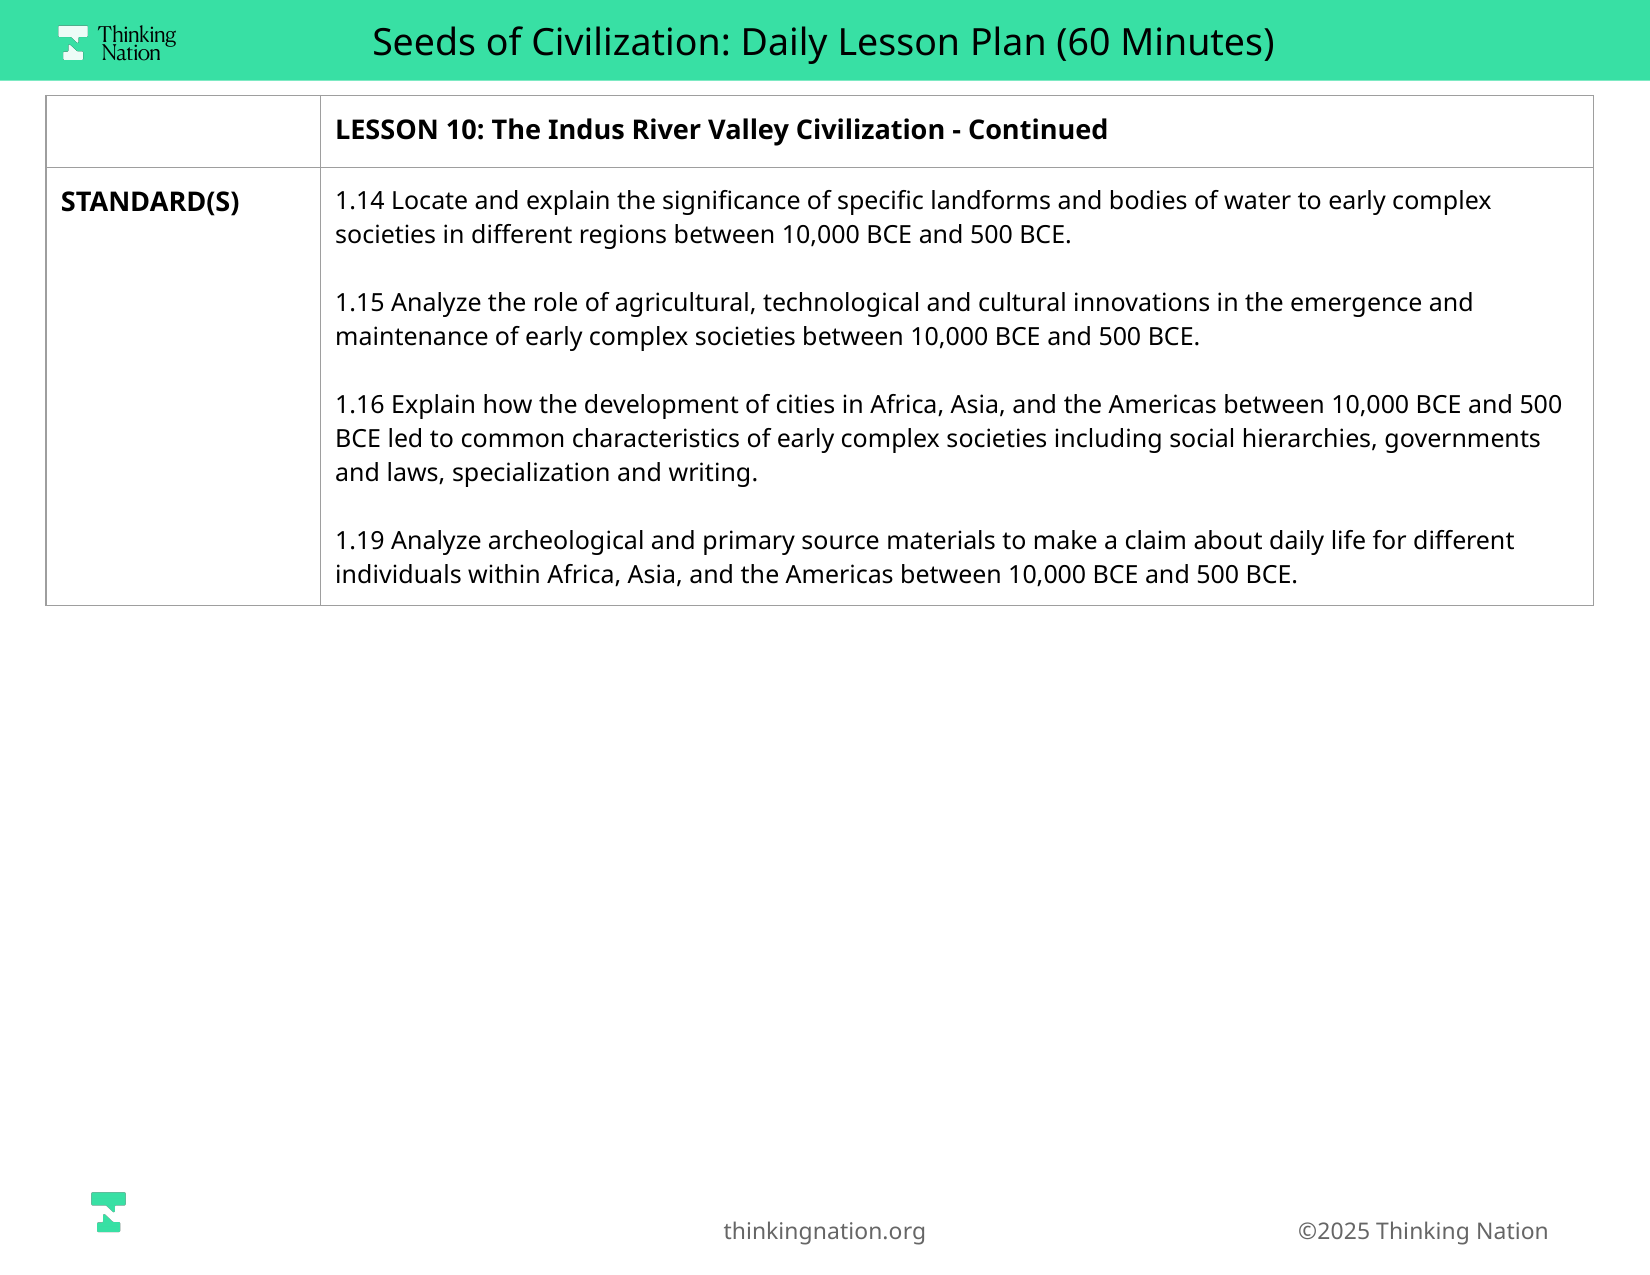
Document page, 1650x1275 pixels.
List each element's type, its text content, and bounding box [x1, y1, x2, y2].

text_box thinkingnation.org [629, 1200, 1021, 1240]
text_box ©2025 Thinking Nation [1174, 1200, 1566, 1240]
picture [80, 1184, 136, 1240]
table_header LESSON 10: The Indus River Valley Civilization - Continued [321, 96, 1593, 167]
table_cell STANDARD(S) [47, 168, 320, 605]
table_cell 1.14 Locate and explain the significance of specific landforms and bodies of water to early complex societies in different regions between 10,000 BCE and 500 BCE. 1.15 Analyze the role of agricultural, technological and cultural innovations in the emergence and maintenance of early complex societies between 10,000 BCE and 500 BCE. 1.16 Explain how the development of cities in Africa, Asia, and the Americas between 10,000 BCE and 500 BCE led to common characteristics of early complex societies including social hierarchies, governments and laws, specialization and writing. 1.19 Analyze archeological and primary source materials to make a claim about daily life for different individuals within Africa, Asia, and the Americas between 10,000 BCE and 500 BCE. [321, 168, 1593, 605]
table_header [47, 96, 320, 167]
text_box Seeds of Civilization: Daily Lesson Plan (60 Minutes) [0, 0, 1650, 81]
picture [45, 14, 180, 85]
